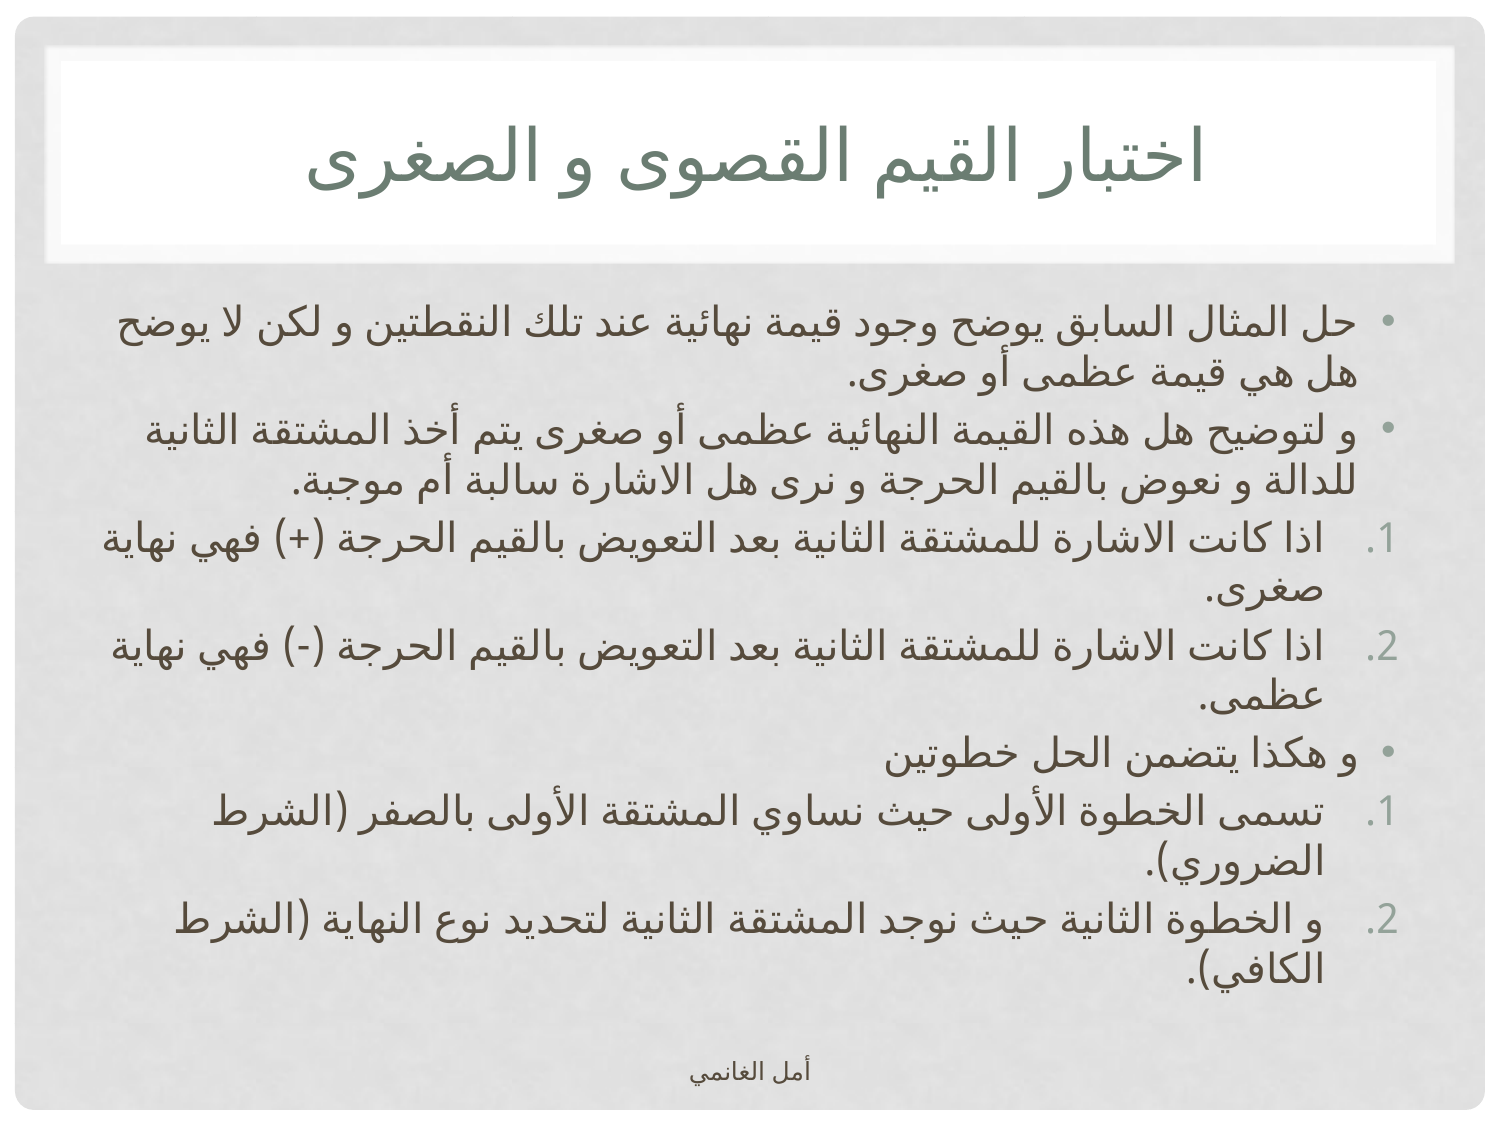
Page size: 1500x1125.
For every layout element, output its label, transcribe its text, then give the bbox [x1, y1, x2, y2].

title اختبار القيم القصوى و الصغرى [69, 66, 1425, 238]
list حل المثال السابق يوضح وجود قيمة نهائية عند تلك النقطتين و لكن لا يوضح هل هي قيمة عظمى أو صغرى. و لتوضيح هل هذه القيمة النهائية عظمى أو صغرى يتم أخذ المشتقة الثانية للدالة و نعوض بالقيم الحرجة و نرى هل الاشارة سالبة أم موجبة. اذا كانت الاشارة للمشتقة الثانية بعد التعويض بالقيم الحرجة (+) فهي نهاية صغرى. اذا كانت الاشارة للمشتقة الثانية بعد التعويض بالقيم الحرجة (-) فهي نهاية عظمى. و هكذا يتضمن الحل خطوتين تسمى الخطوة الأولى حيث نساوي المشتقة الأولى بالصفر (الشرط الضروري). و الخطوة الثانية حيث نوجد المشتقة الثانية لتحديد نوع النهاية (الشرط الكافي). [75, 287, 1425, 1005]
footer أمل الغانمي [512, 1042, 988, 1103]
